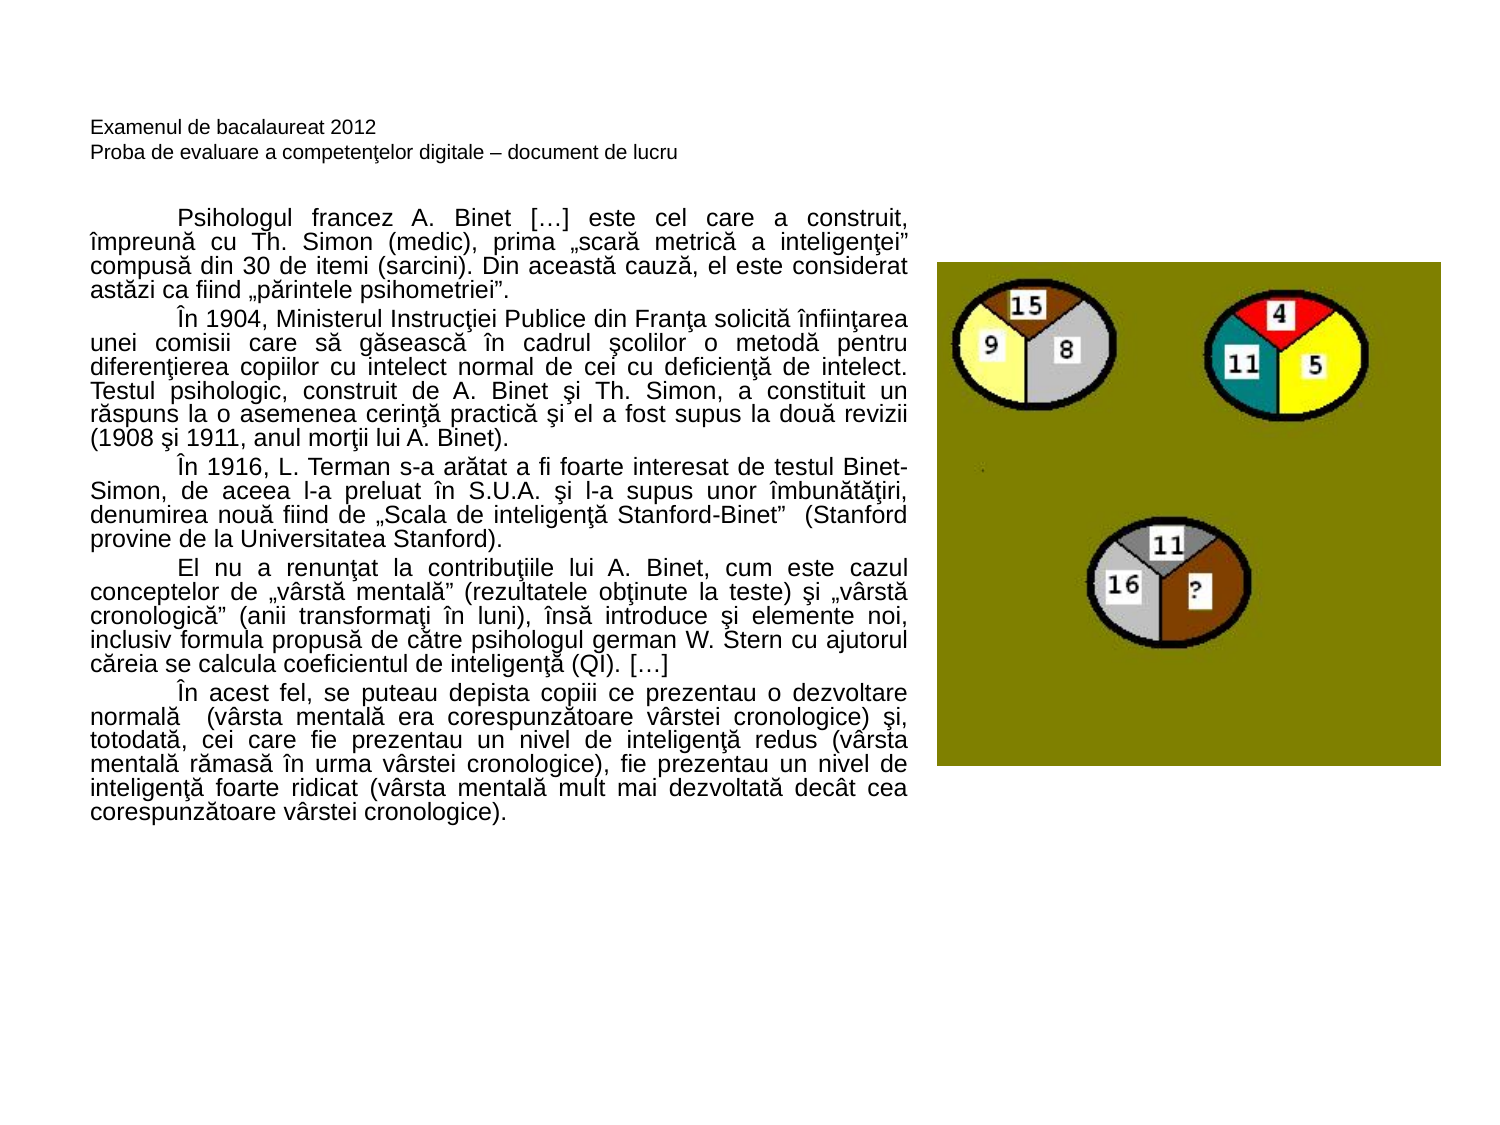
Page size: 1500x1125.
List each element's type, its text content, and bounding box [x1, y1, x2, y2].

list Psihologul francez A. Binet […] este cel care a construit, împreună cu Th. Simon (medic), prima „scară metrică a inteligenţei” compusă din 30 de itemi (sarcini). Din această cauză, el este considerat astăzi ca fiind „părintele psihometriei”. În 1904, Ministerul Instrucţiei Publice din Franţa solicită înfiinţarea unei comisii care să găsească în cadrul şcolilor o metodă pentru diferenţierea copiilor cu intelect normal de cei cu deficienţă de intelect. Testul psihologic, construit de A. Binet şi Th. Simon, a constituit un răspuns la o asemenea cerinţă practică şi el a fost supus la două revizii (1908 şi 1911, anul morţii lui A. Binet). În 1916, L. Terman s-a arătat a fi foarte interesat de testul Binet-Simon, de aceea l-a preluat în S.U.A. şi l-a supus unor îmbunătăţiri, denumirea nouă fiind de „Scala de inteligenţă Stanford-Binet” (Stanford provine de la Universitatea Stanford). El nu a renunţat la contribuţiile lui A. Binet, cum este cazul conceptelor de „vârstă mentală” (rezultatele obţinute la teste) şi „vârstă cronologică” (anii transformaţi în luni), însă introduce şi elemente noi, inclusiv formula propusă de către psihologul german W. Stern cu ajutorul căreia se calcula coeficientul de inteligenţă (QI). […] În acest fel, se puteau depista copiii ce prezentau o dezvoltare normală (vârsta mentală era corespunzătoare vârstei cronologice) şi, totodată, cei care fie prezentau un nivel de inteligenţă redus (vârsta mentală rămasă în urma vârstei cronologice), fie prezentau un nivel de inteligenţă foarte ridicat (vârsta mentală mult mai dezvoltată decât cea corespunzătoare vârstei cronologice). [74, 199, 926, 963]
title Examenul de bacalaureat 2012 Proba de evaluare a competenţelor digitale – document de lucru [74, 44, 1426, 233]
picture [937, 262, 1441, 766]
